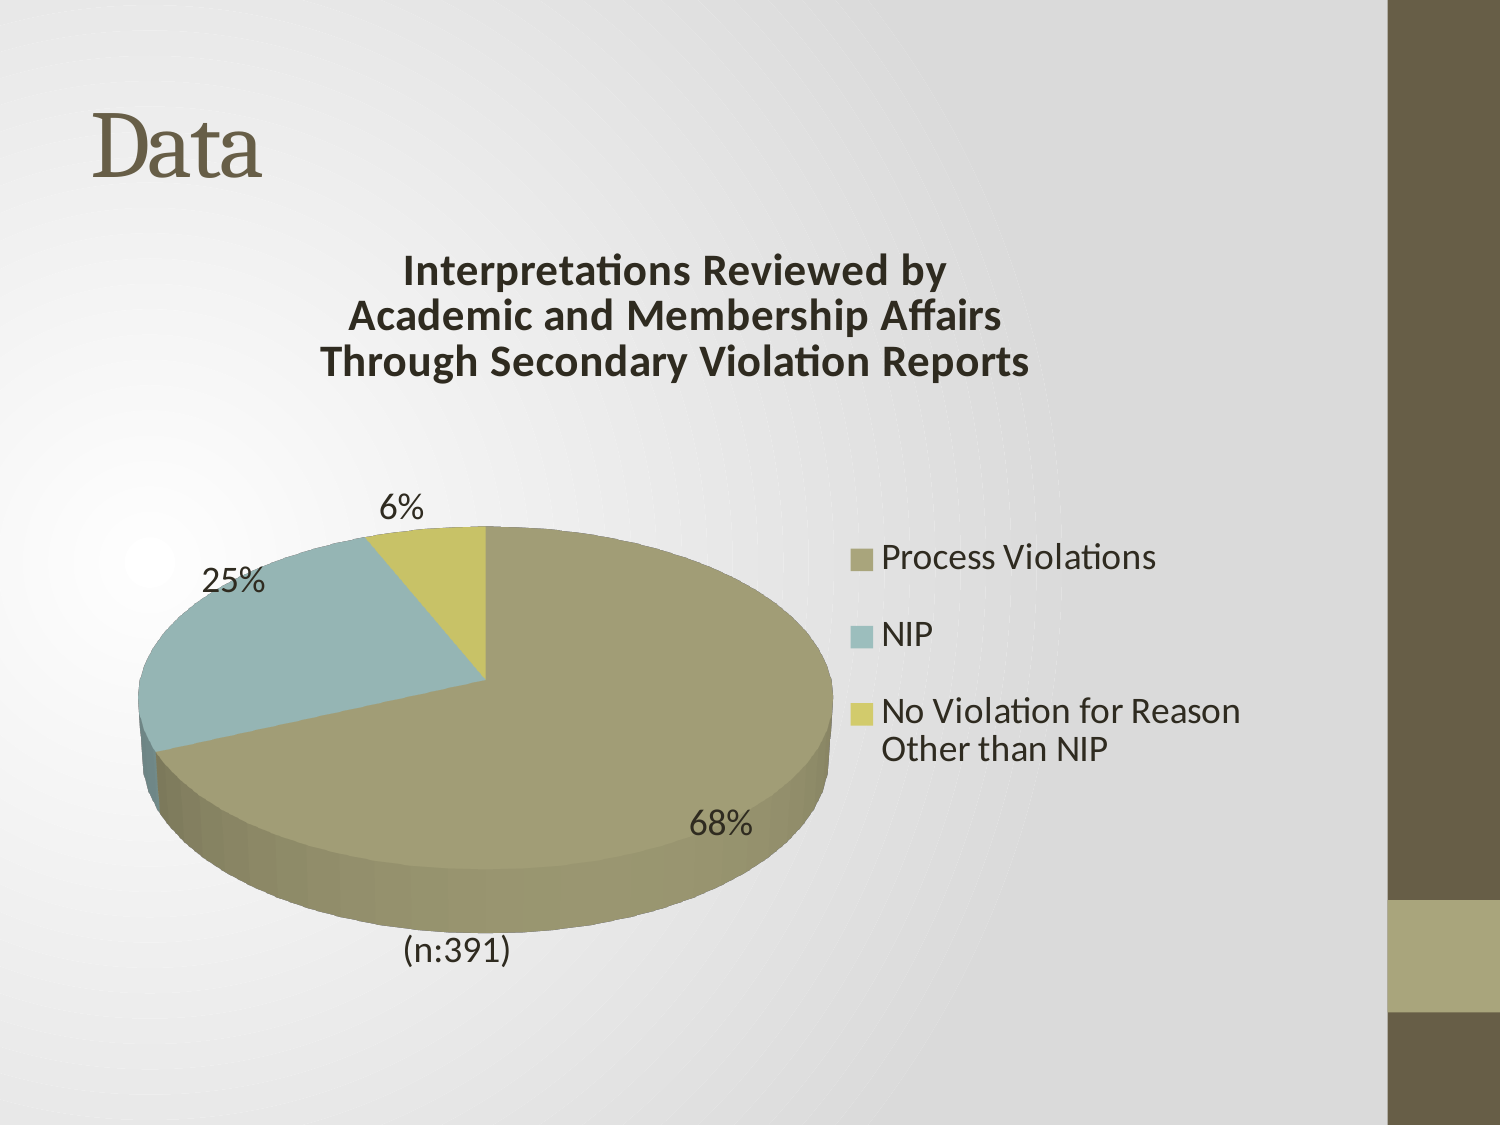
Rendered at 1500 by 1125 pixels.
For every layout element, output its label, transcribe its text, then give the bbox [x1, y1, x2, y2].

chart [74, 224, 1326, 1013]
title Data [75, 45, 1325, 220]
